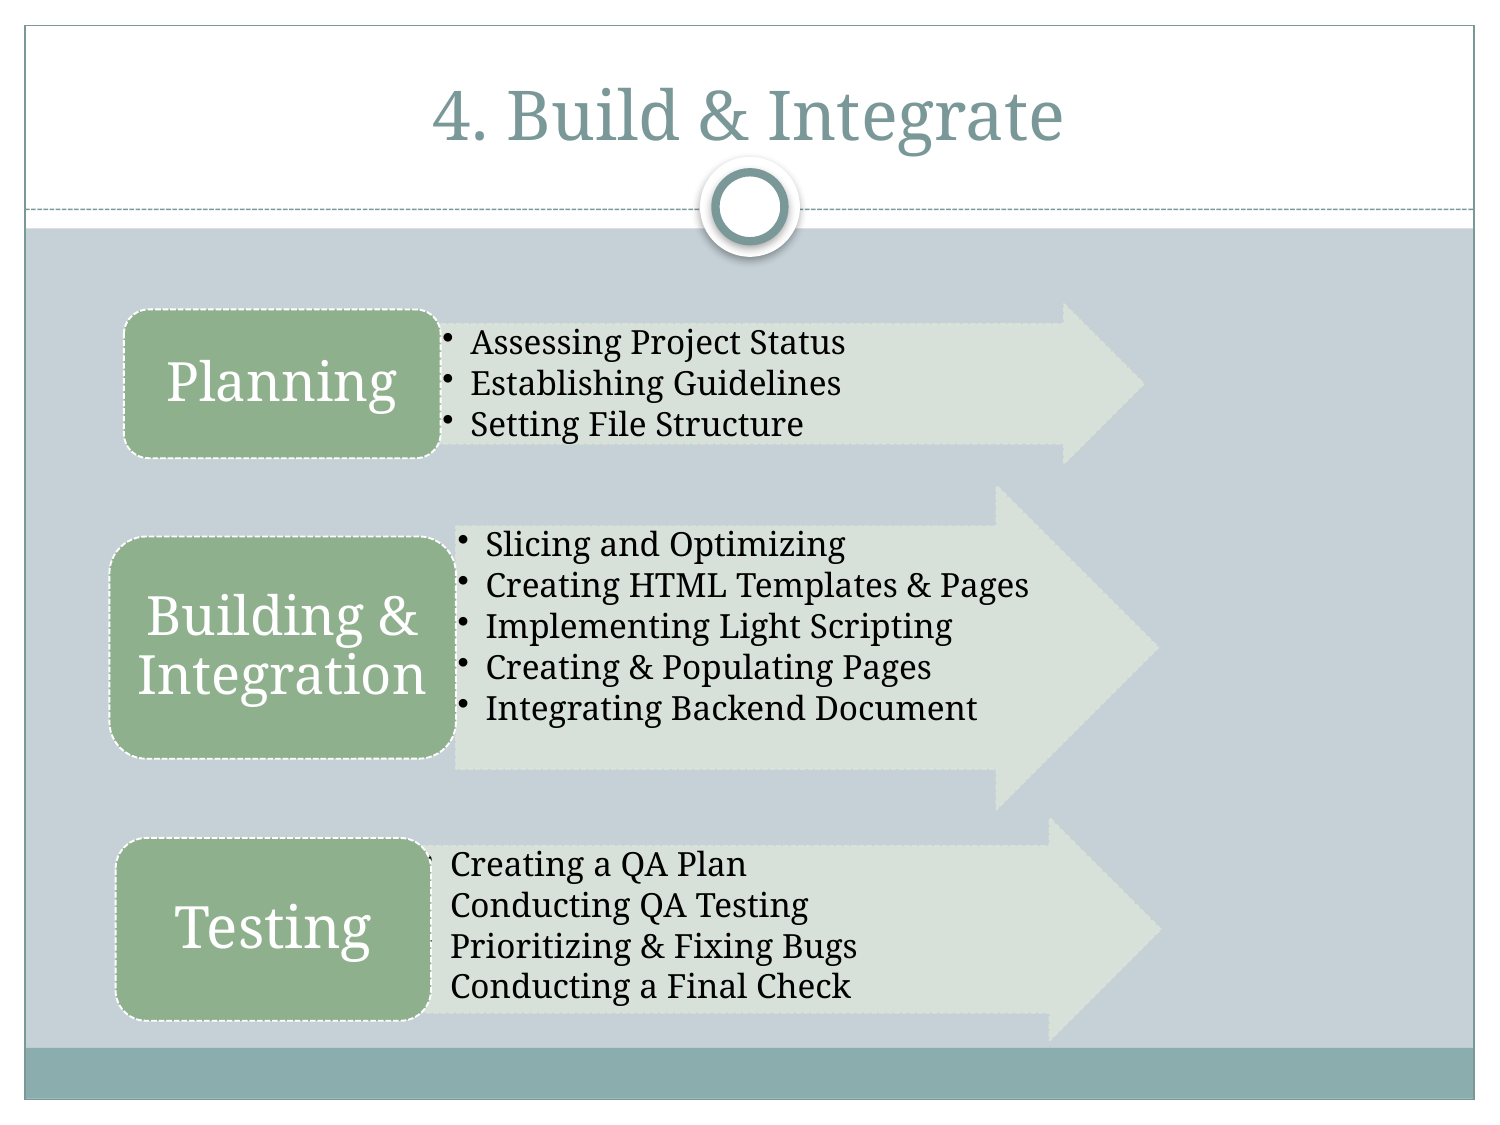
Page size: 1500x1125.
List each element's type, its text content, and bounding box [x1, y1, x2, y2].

title 4. Build & Integrate [49, 37, 1450, 162]
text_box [0, 303, 1332, 1055]
